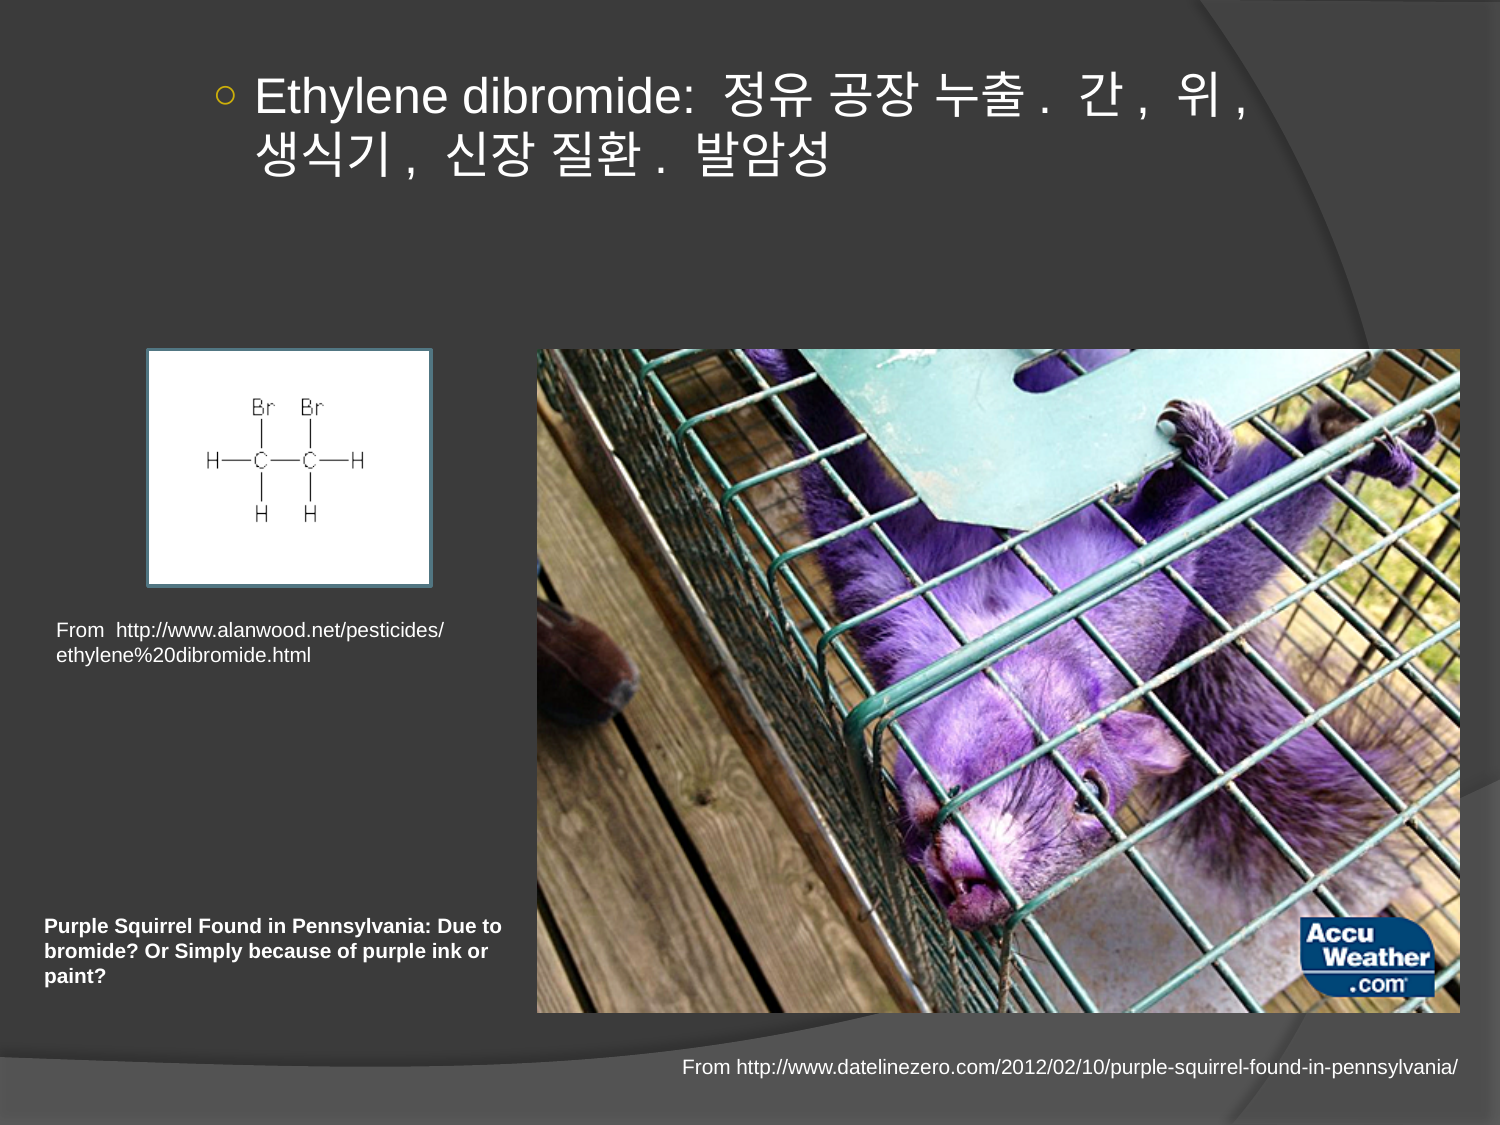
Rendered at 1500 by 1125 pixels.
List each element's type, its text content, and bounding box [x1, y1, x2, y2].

list Ethylene dibromide: 정유 공장 누출. 간, 위, 생식기, 신장 질환. 발암성 [75, 56, 1300, 799]
picture [206, 396, 365, 524]
picture [537, 349, 1460, 1013]
text_box From http://www.alanwood.net/pesticides/ethylene%20dibromide.html [41, 609, 514, 675]
text_box From http://www.datelinezero.com/2012/02/10/purple-squirrel-found-in-pennsylvania/ [667, 1046, 1477, 1087]
text_box Purple Squirrel Found in Pennsylvania: Due to bromide? Or Simply because of purple ink or paint? [29, 905, 526, 995]
